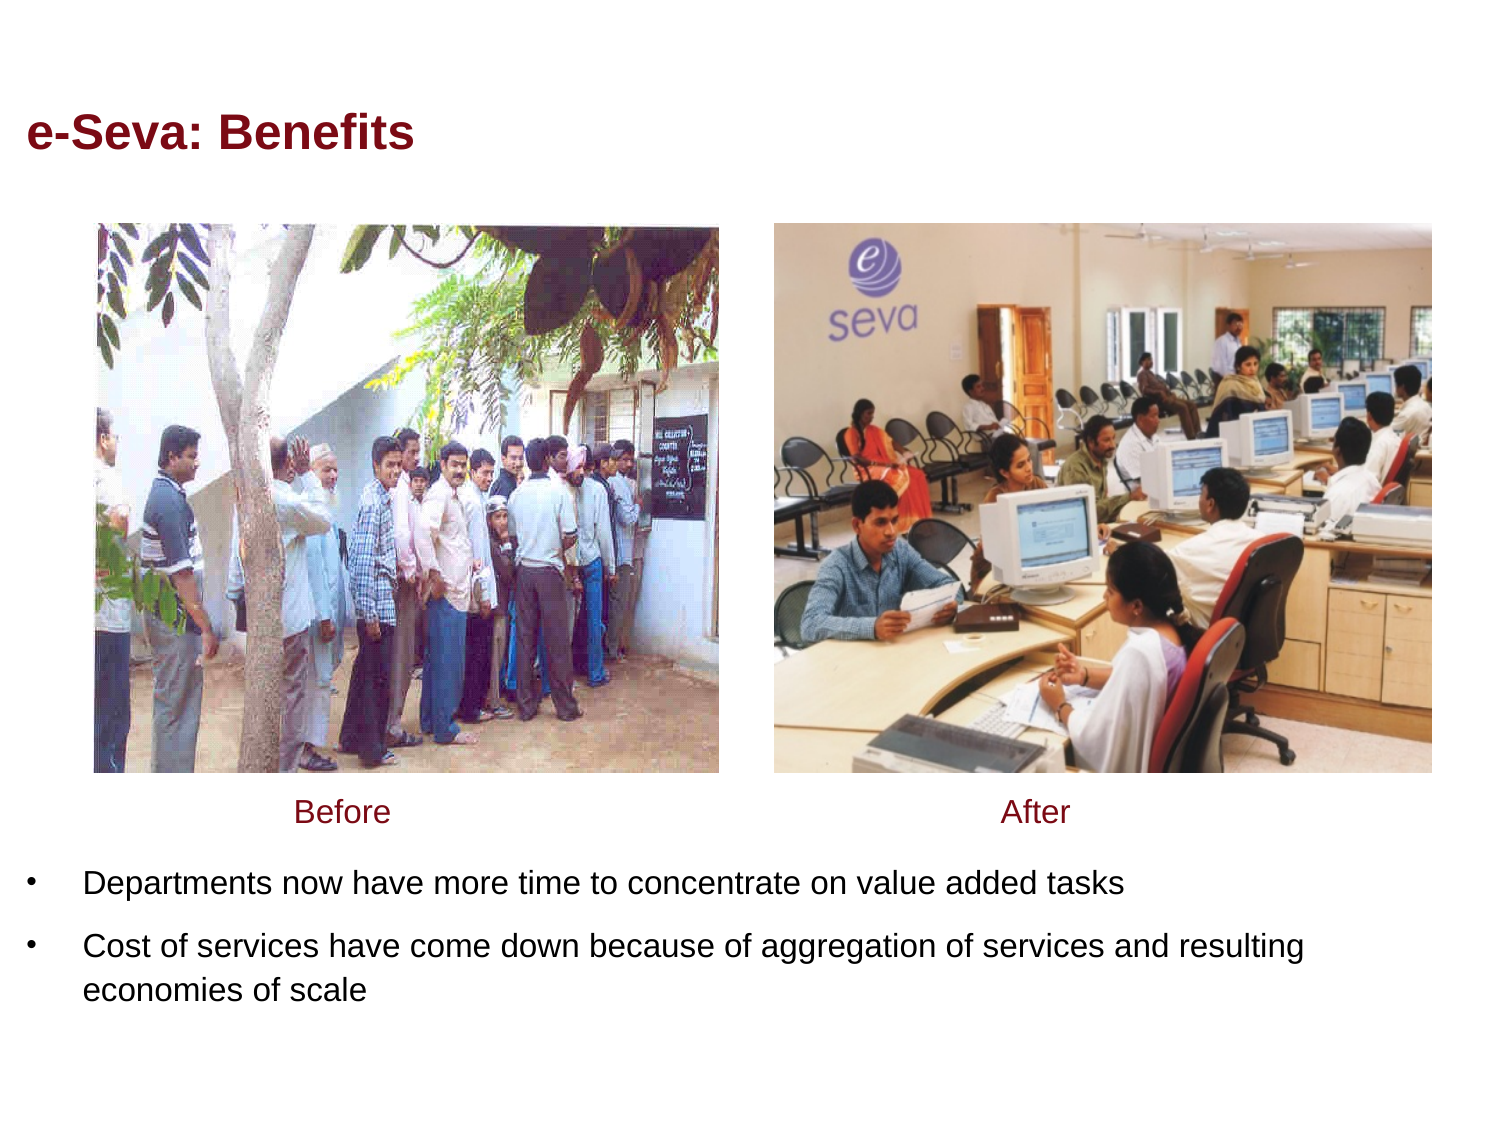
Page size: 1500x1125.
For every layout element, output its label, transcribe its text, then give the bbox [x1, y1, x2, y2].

picture [93, 223, 720, 773]
picture [774, 223, 1433, 773]
list Departments now have more time to concentrate on value added tasks Cost of services have come down because of aggregation of services and resulting economies of scale [26, 856, 1433, 1019]
text_box After [985, 782, 1155, 838]
text_box Before [278, 782, 448, 838]
title e-Seva: Benefits [26, 99, 1472, 224]
